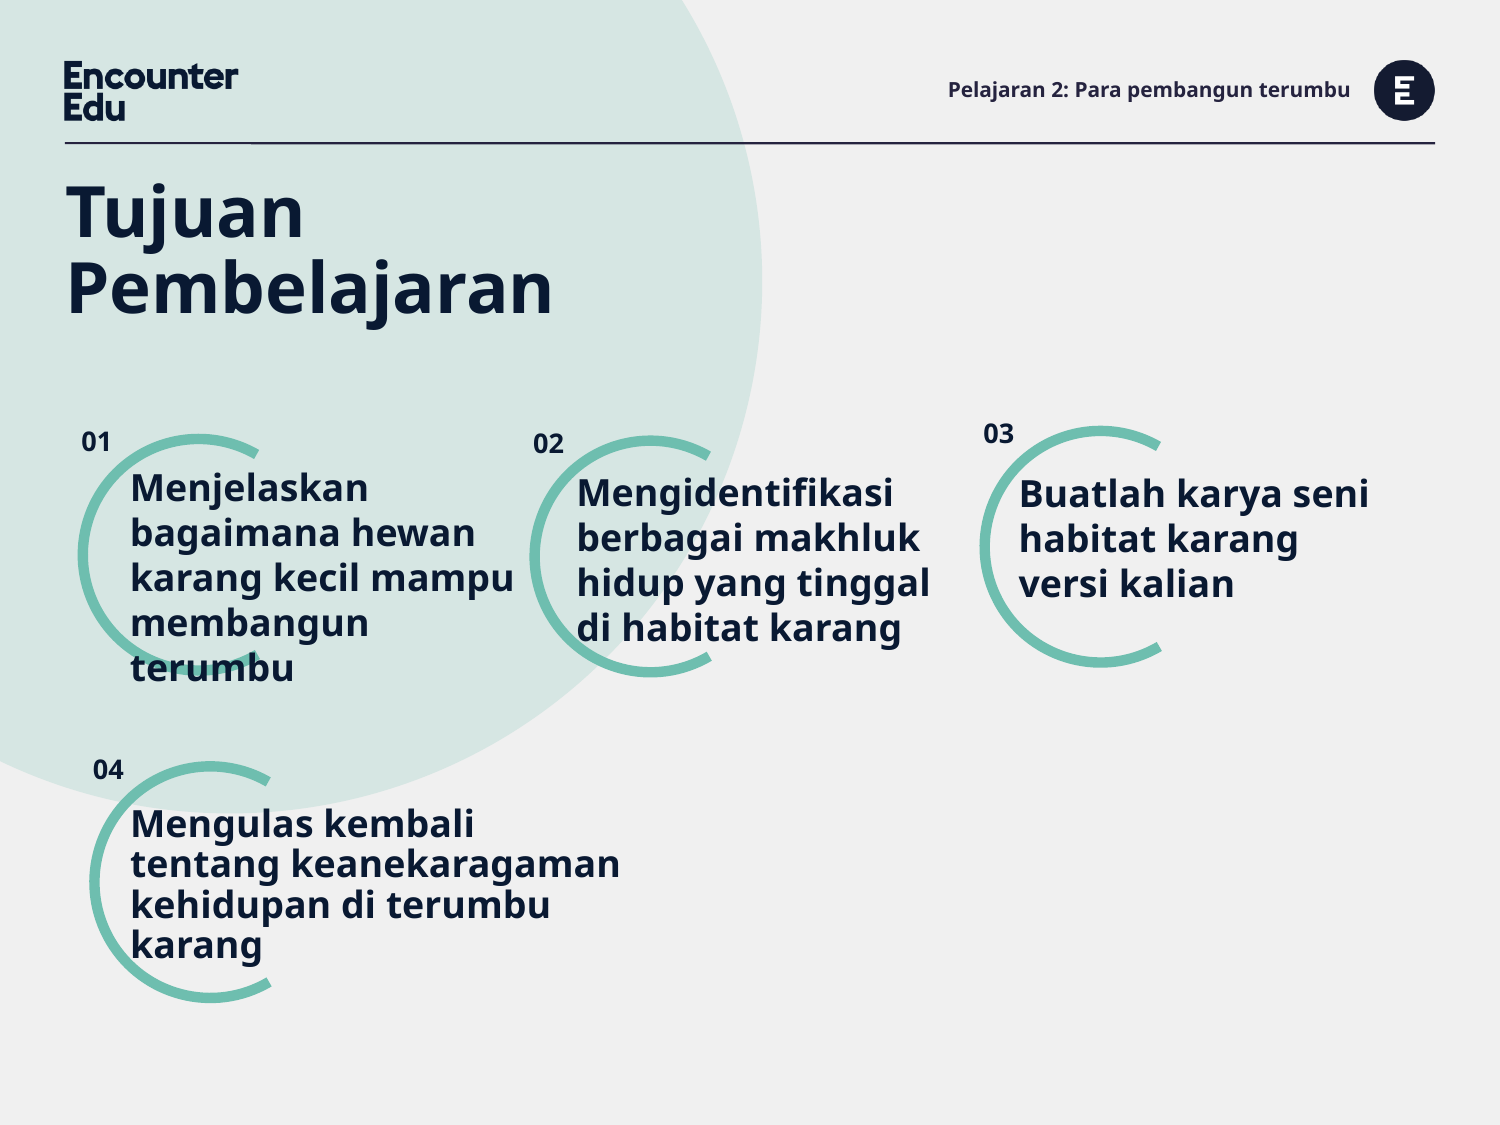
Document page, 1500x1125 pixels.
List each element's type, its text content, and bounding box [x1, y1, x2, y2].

picture [60, 59, 243, 122]
title Pelajaran 2: Para pembangun terumbu [749, 67, 1359, 114]
list Buatlah karya seni habitat karang versi kalian [1010, 462, 1386, 636]
list Tujuan Pembelajaran [56, 167, 661, 229]
list Menjelaskan bagaimana hewan karang kecil mampu membangun terumbu [121, 455, 539, 630]
picture [1372, 58, 1436, 122]
list Mengulas kembali tentang keanekaragaman kehidupan di terumbu karang [122, 796, 632, 971]
list Mengidentifikasi berbagai makhluk hidup yang tinggal di habitat karang [568, 461, 944, 636]
